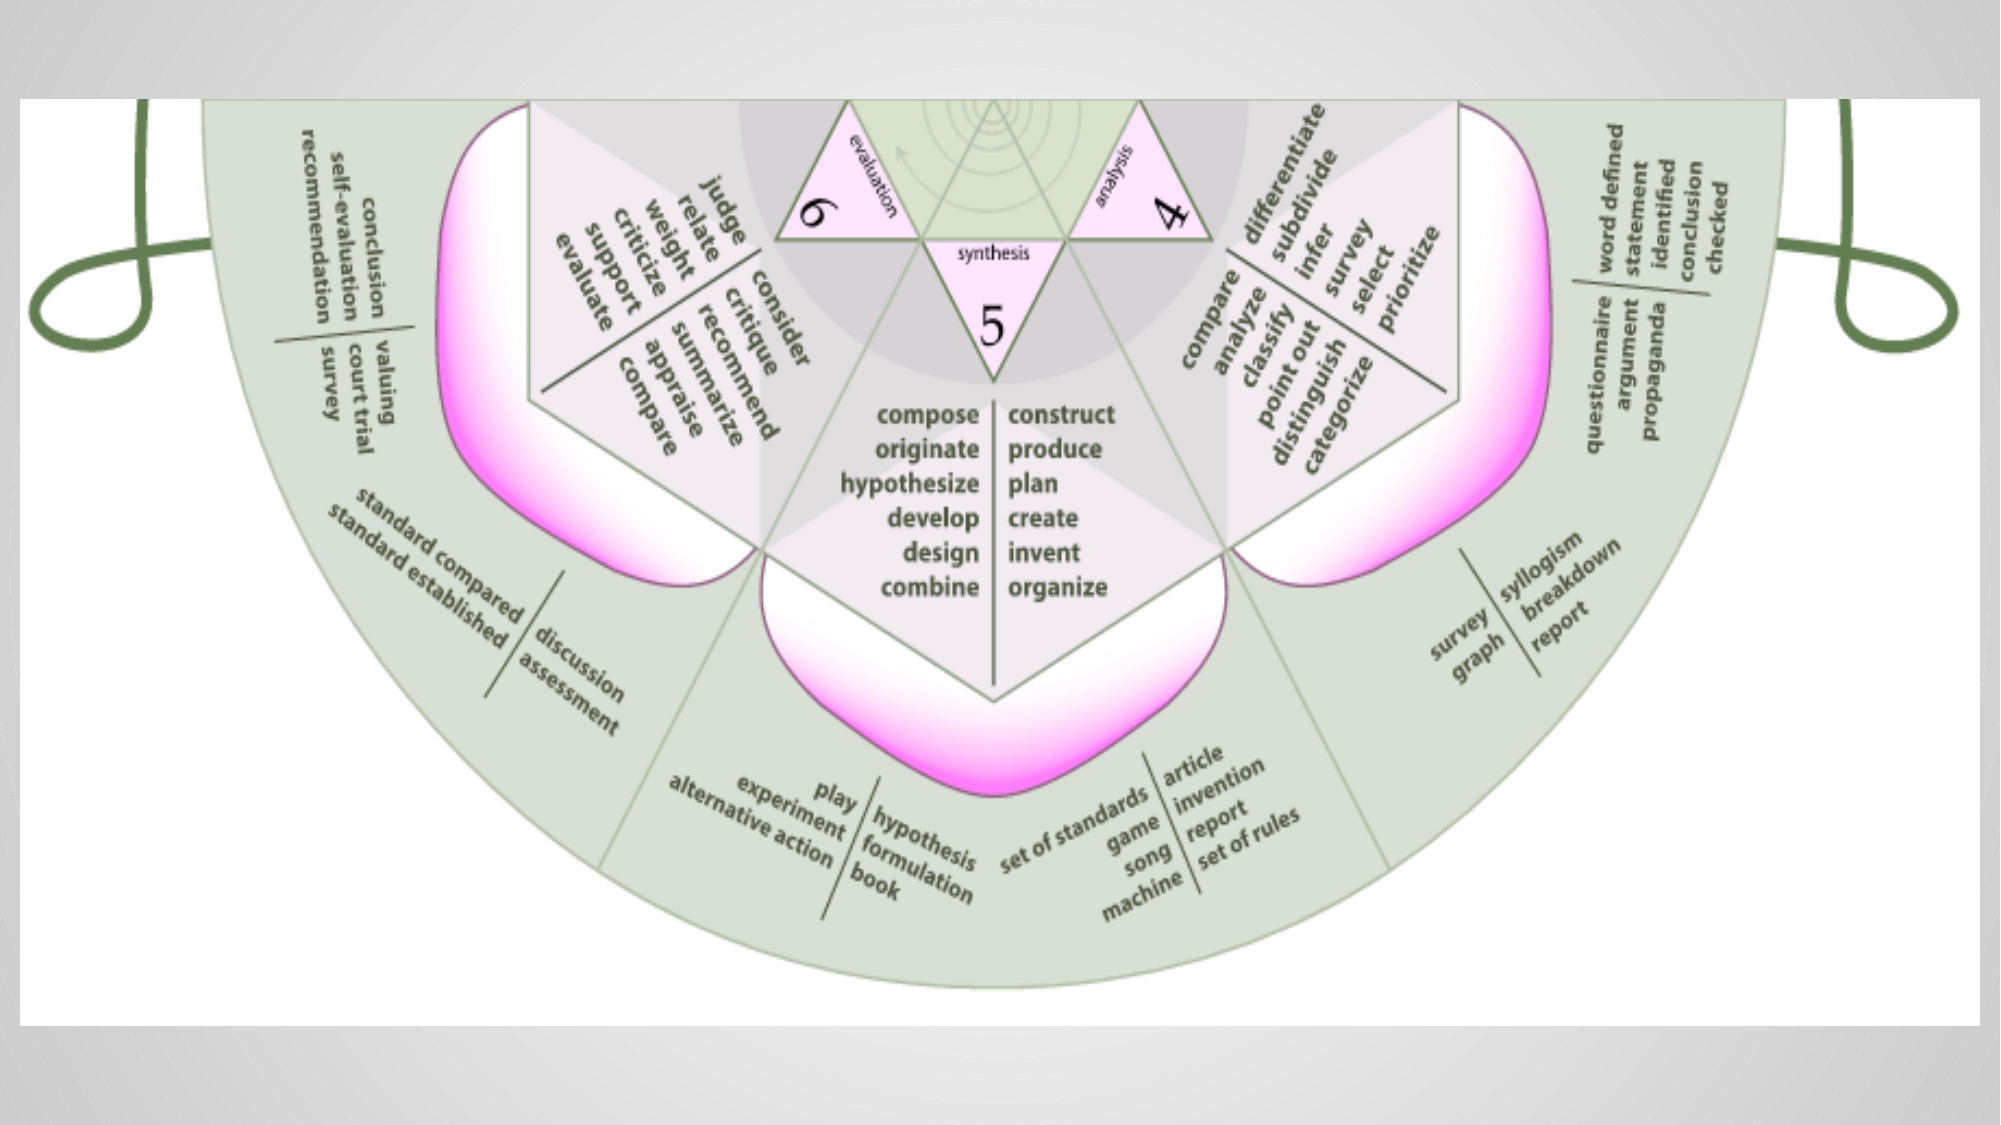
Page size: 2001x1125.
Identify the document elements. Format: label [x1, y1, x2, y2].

picture [20, 99, 1980, 1026]
